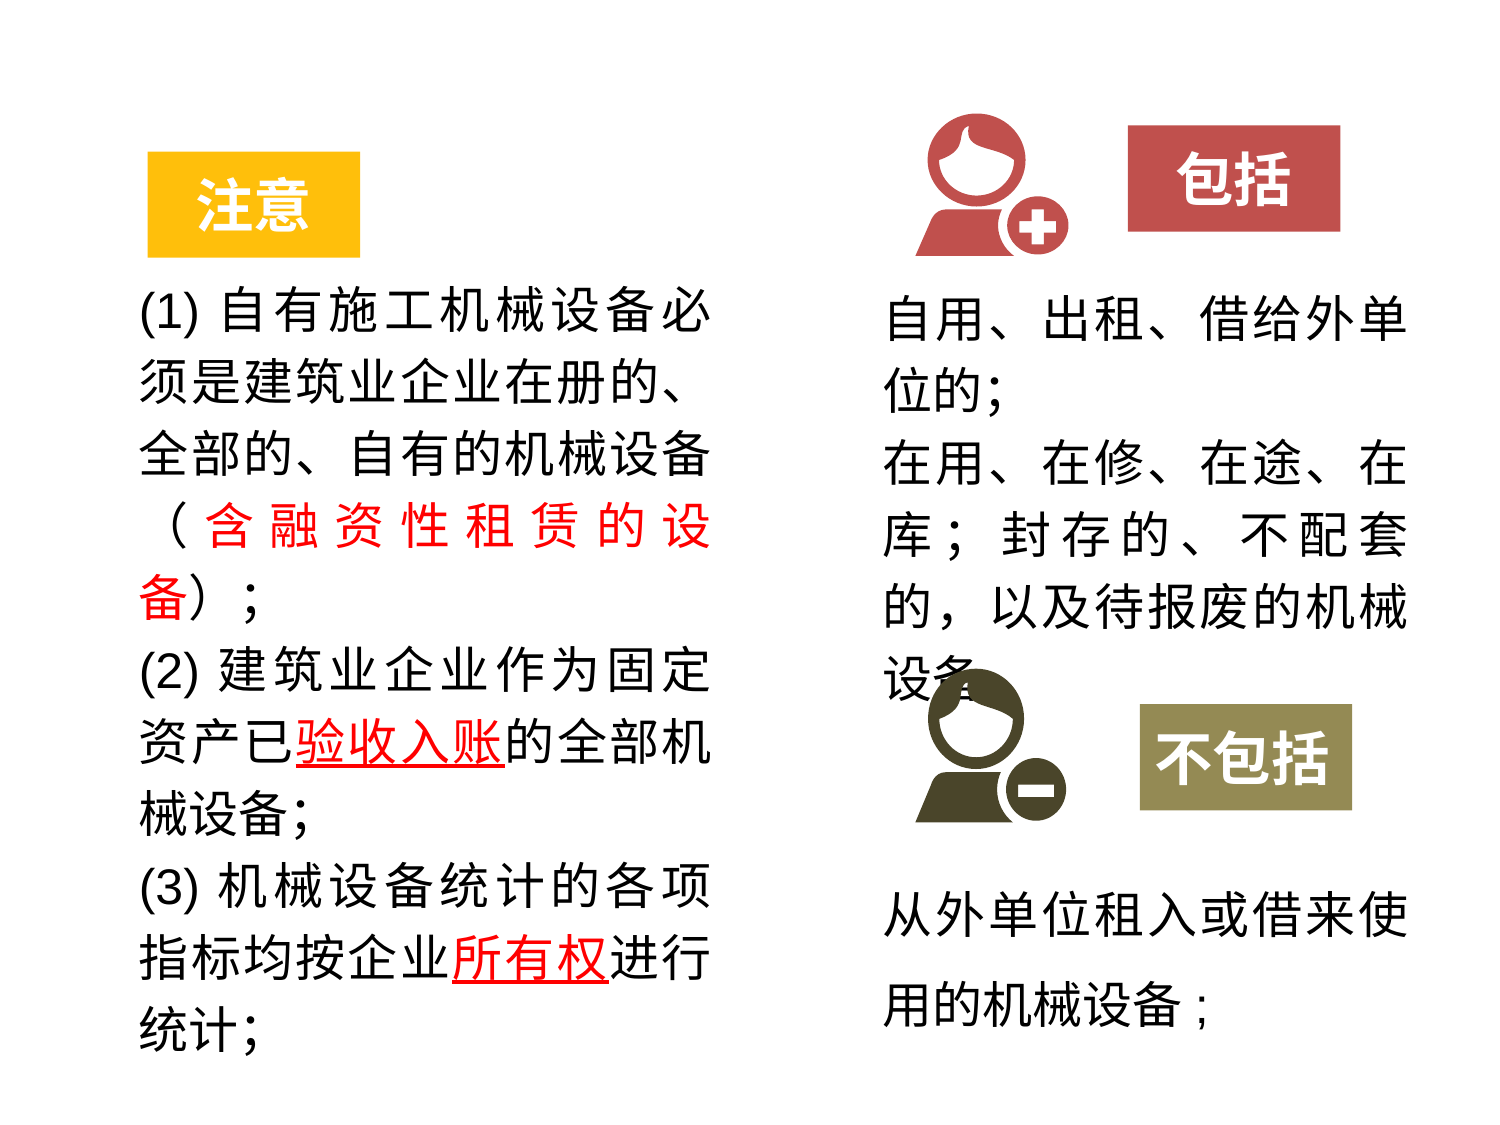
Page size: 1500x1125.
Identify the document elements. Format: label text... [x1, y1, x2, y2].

text_box [927, 113, 1026, 207]
text_box [1006, 758, 1067, 821]
text_box [1007, 196, 1069, 255]
text_box [915, 209, 1015, 256]
text_box [915, 772, 1013, 823]
text_box 包括 [1126, 123, 1342, 234]
text_box 从外单位租入或借来使用的机械设备; [868, 846, 1424, 1041]
text_box [928, 668, 1025, 770]
text_box (1)自有施工机械设备必须是建筑业企业在册的、全部的、自有的机械设备（含融资性租赁的设备）； (2)建筑业企业作为固定资产已验收入账的全部机械设备； (3)机械设备统计的各项指标均按企业所有权进行统计； [123, 259, 727, 1066]
text_box 注意 [145, 149, 362, 260]
text_box 自用、出租、借给外单位的； 在用、在修、在途、在库；封存的、不配套的，以及待报废的机械设备 [868, 268, 1424, 716]
text_box 不包括 [1138, 702, 1354, 812]
